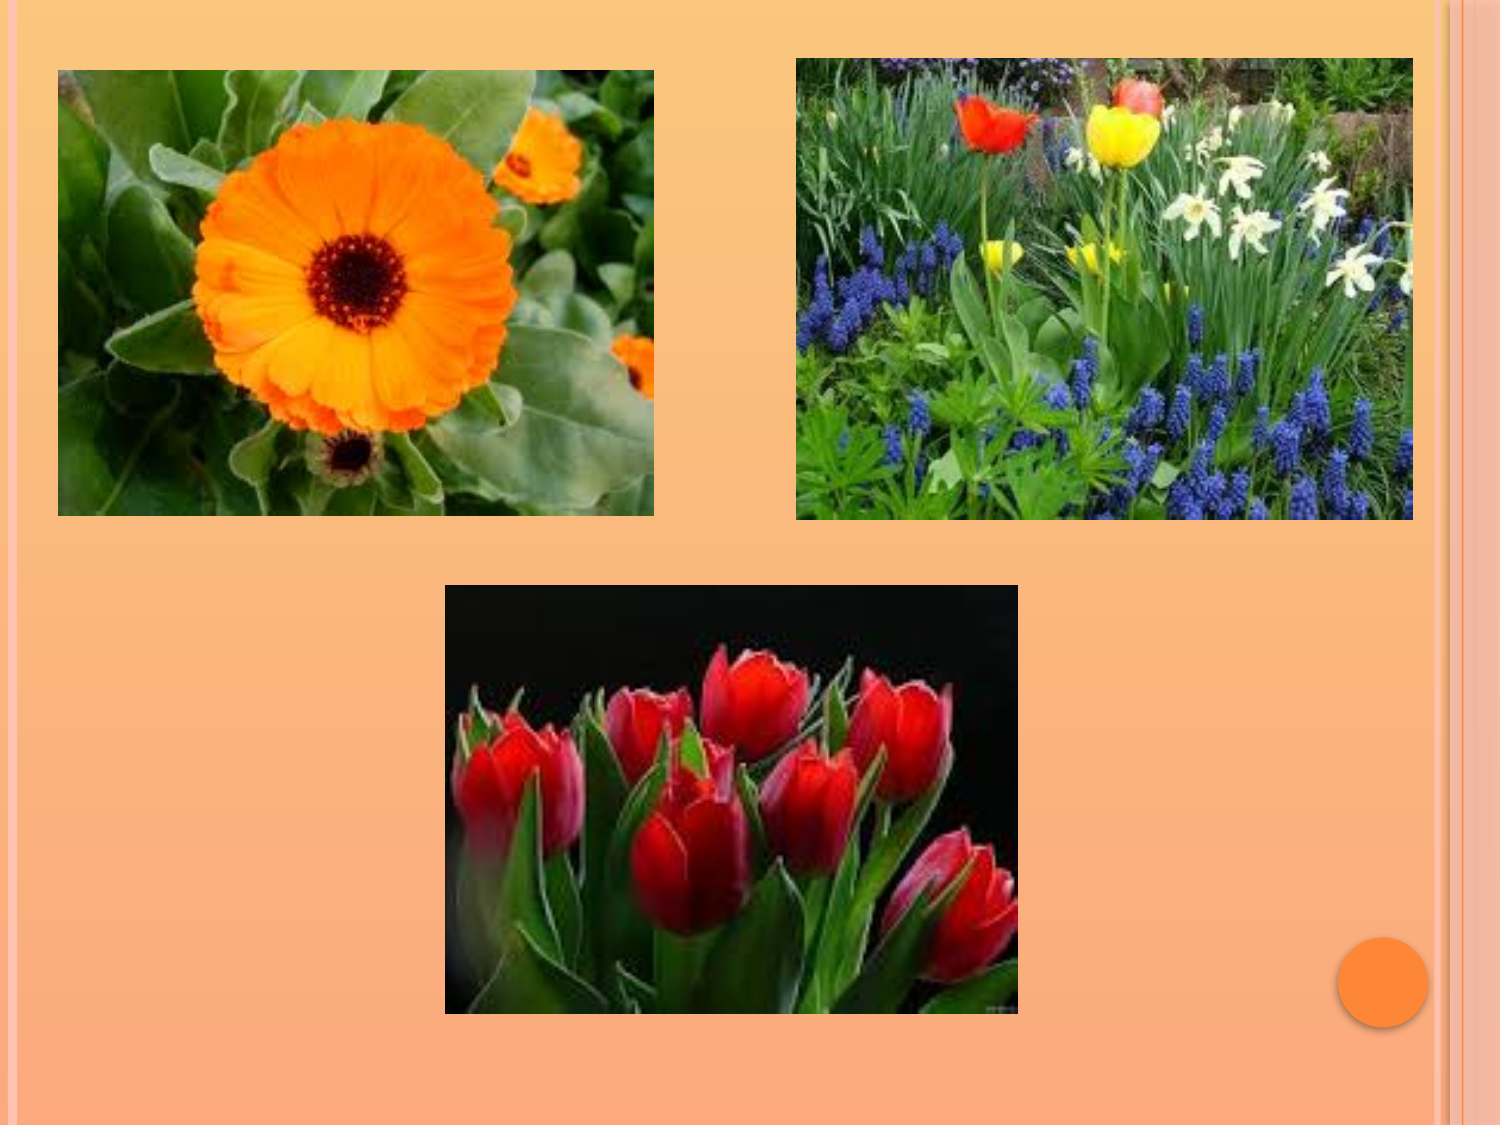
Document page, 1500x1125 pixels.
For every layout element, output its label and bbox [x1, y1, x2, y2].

picture [58, 69, 654, 517]
picture [796, 57, 1414, 521]
picture [444, 585, 1019, 1015]
